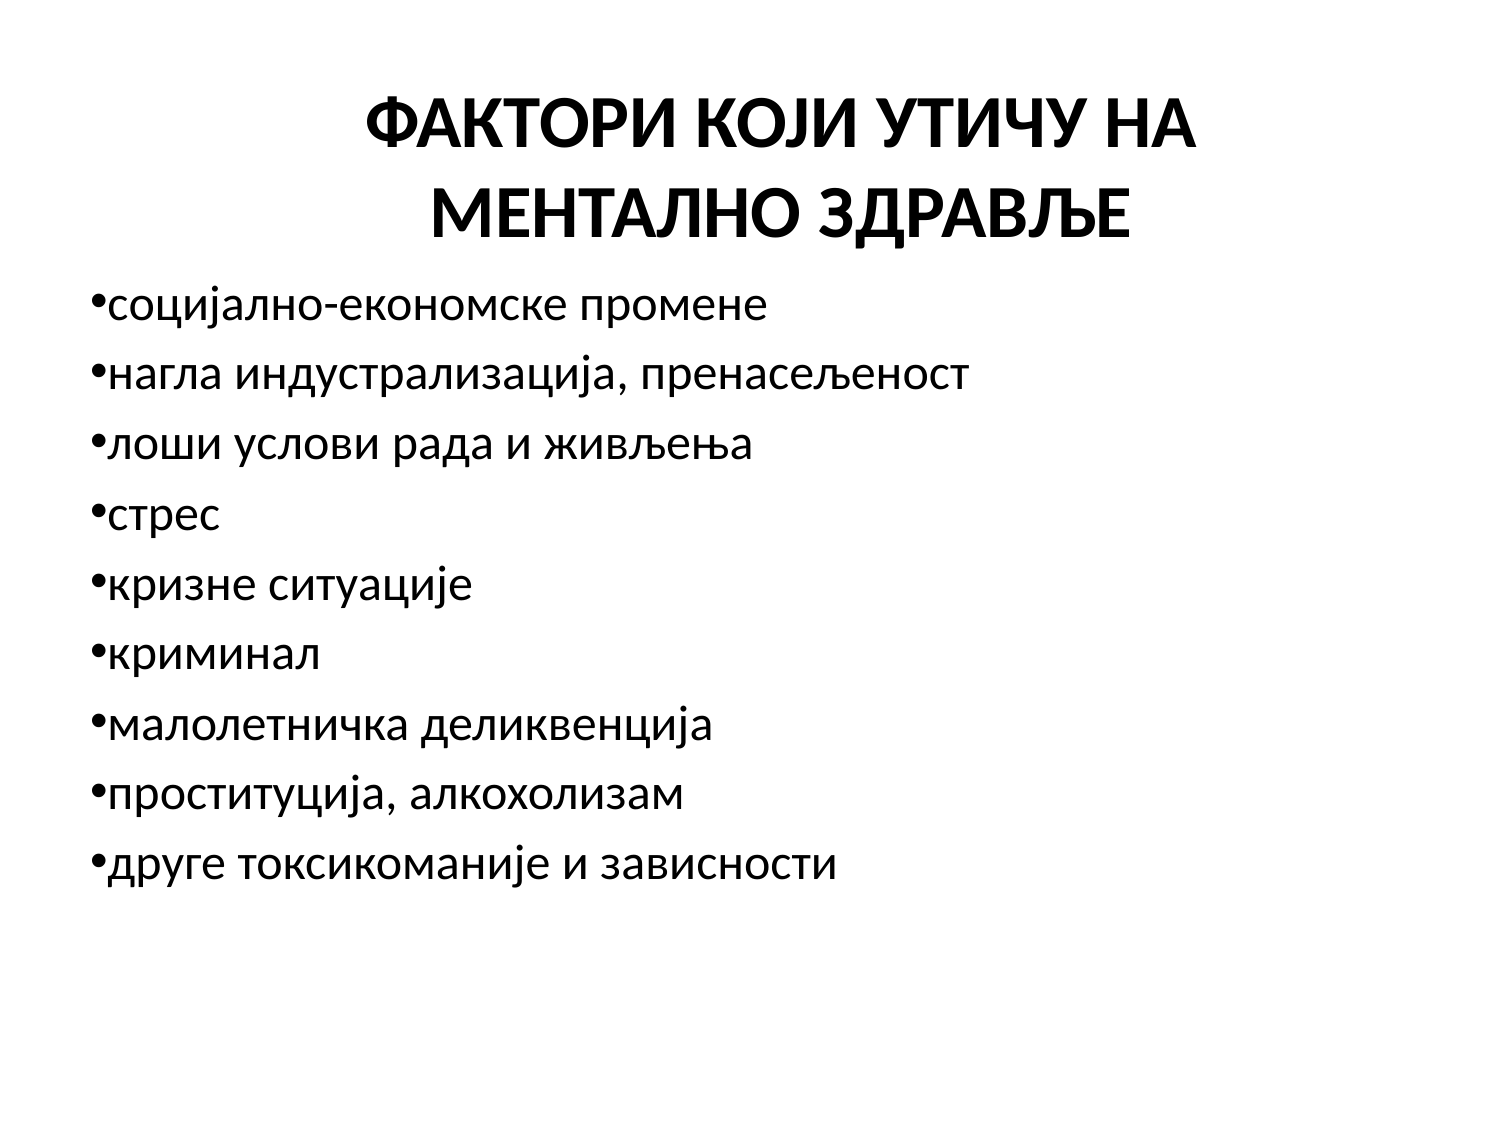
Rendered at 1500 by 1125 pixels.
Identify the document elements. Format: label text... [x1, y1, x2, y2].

list социјално-економске промене нагла индустрализација, пренасељеност лоши услови рада и живљења стрес кризне ситуације криминал малолетничка деликвенција проституција, алкохолизам друге токсикоманије и зависности [74, 262, 1426, 1006]
title ФАКТОРИ КОЈИ УТИЧУ НА МЕНТАЛНО ЗДРАВЉЕ [237, 49, 1326, 262]
